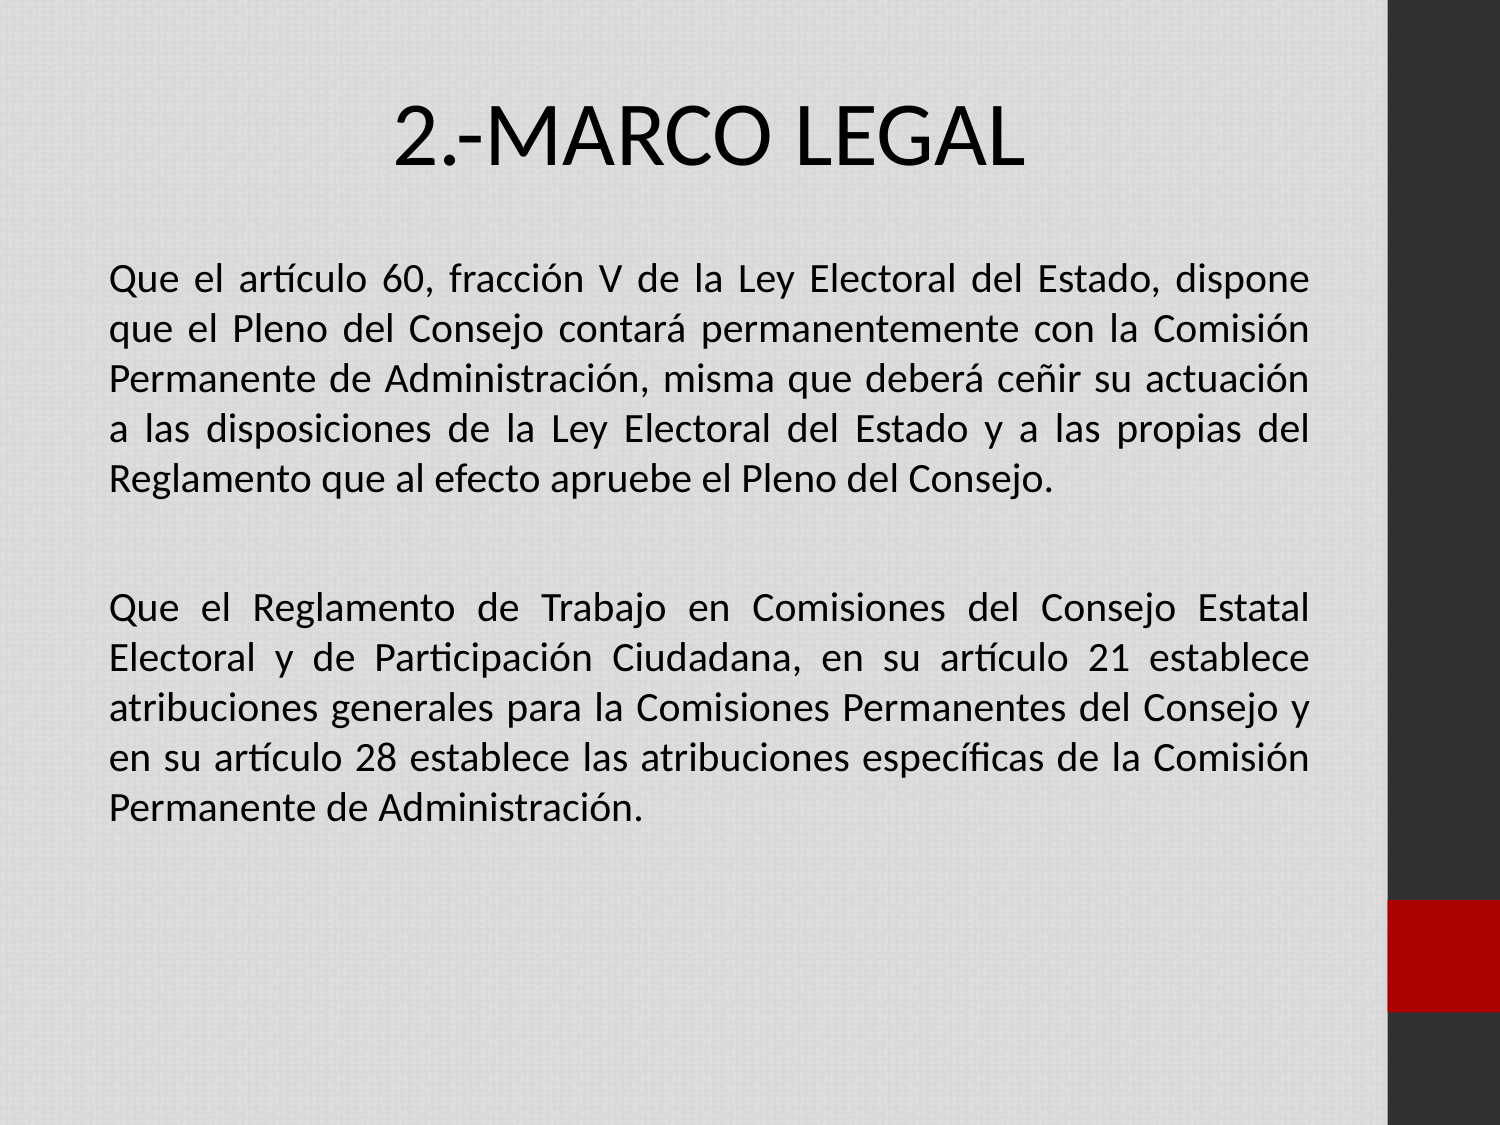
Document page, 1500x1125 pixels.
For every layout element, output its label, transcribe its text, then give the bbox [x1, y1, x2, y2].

list 2.-MARCO LEGAL Que el artículo 60, fracción V de la Ley Electoral del Estado, dispone que el Pleno del Consejo contará permanentemente con la Comisión Permanente de Administración, misma que deberá ceñir su actuación a las disposiciones de la Ley Electoral del Estado y a las propias del Reglamento que al efecto apruebe el Pleno del Consejo. Que el Reglamento de Trabajo en Comisiones del Consejo Estatal Electoral y de Participación Ciudadana, en su artículo 21 establece atribuciones generales para la Comisiones Permanentes del Consejo y en su artículo 28 establece las atribuciones específicas de la Comisión Permanente de Administración. [75, 66, 1325, 1050]
